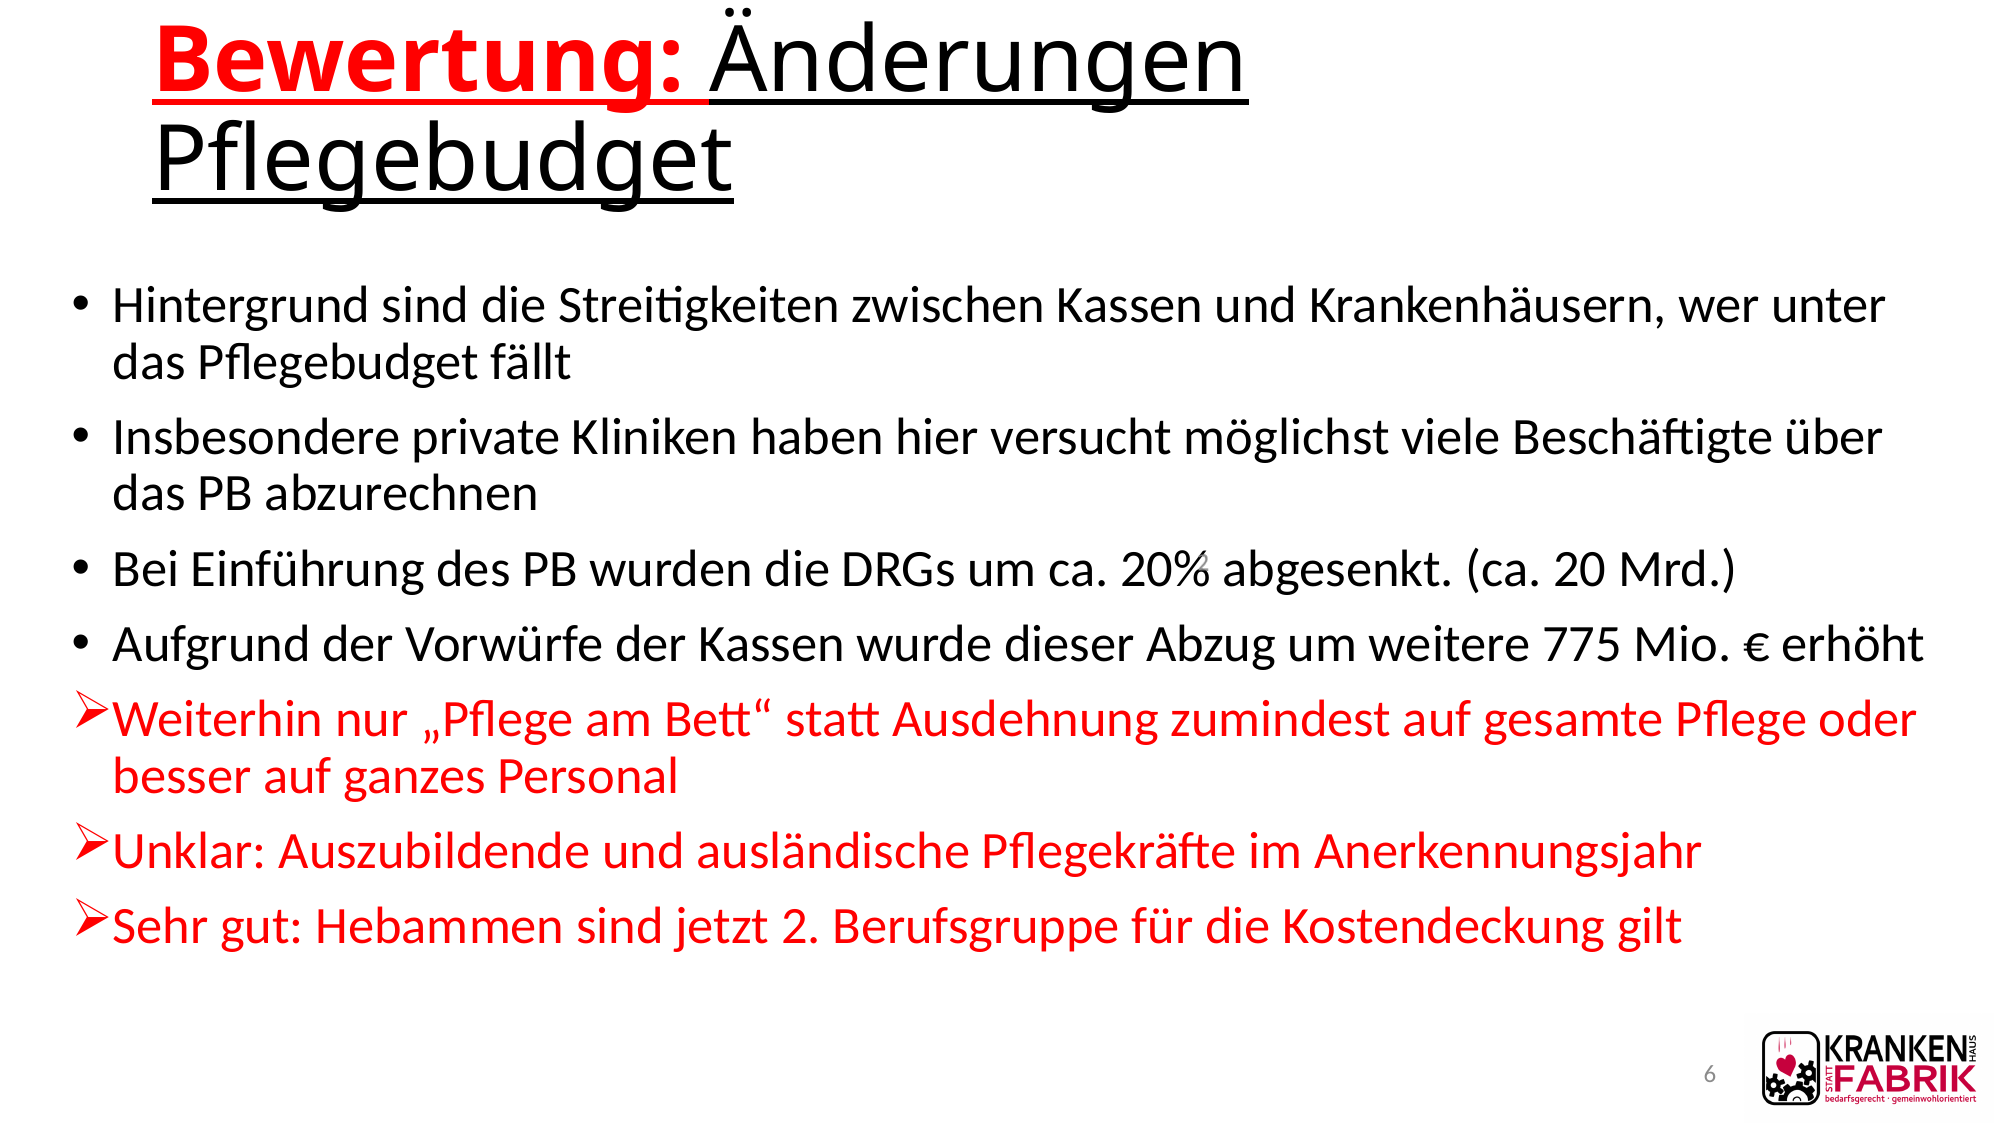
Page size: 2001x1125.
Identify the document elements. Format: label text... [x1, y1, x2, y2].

title Bewertung: Änderungen Pflegebudget [137, 3, 1863, 221]
slide_number 6 [1281, 1042, 1731, 1103]
list Hintergrund sind die Streitigkeiten zwischen Kassen und Krankenhäusern, wer unter das Pflegebudget fällt Insbesondere private Kliniken haben hier versucht möglichst viele Beschäftigte über das PB abzurechnen Bei Einführung des PB wurden die DRGs um ca. 20% abgesenkt. (ca. 20 Mrd.) Aufgrund der Vorwürfe der Kassen wurde dieser Abzug um weitere 775 Mio. € erhöht Weiterhin nur „Pflege am Bett“ statt Ausdehnung zumindest auf gesamte Pflege oder besser auf ganzes Personal Unklar: Auszubildende und ausländische Pflegekräfte im Anerkennungsjahr Sehr gut: Hebammen sind jetzt 2. Berufsgruppe für die Kostendeckung gilt [56, 270, 1955, 1014]
picture [774, 532, 1226, 593]
picture [1744, 1013, 1994, 1123]
